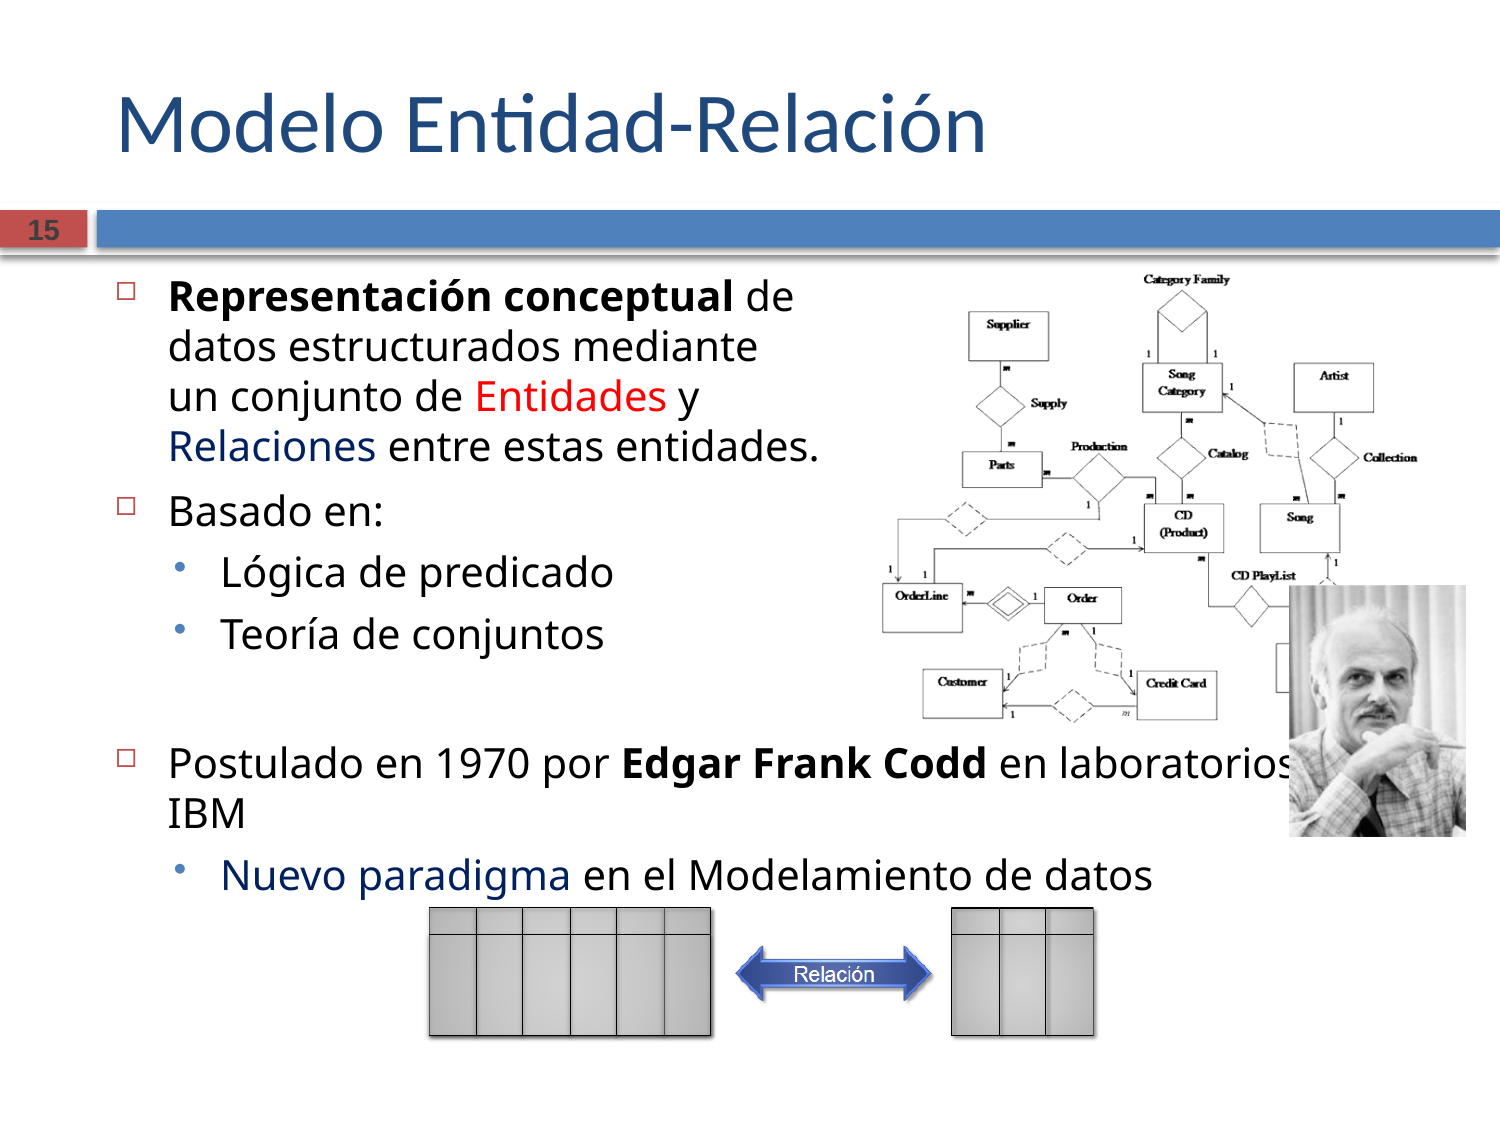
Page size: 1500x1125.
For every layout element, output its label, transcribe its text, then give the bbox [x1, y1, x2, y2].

picture [421, 902, 1102, 1045]
slide_number 15 [0, 208, 88, 249]
list Representación conceptual de datos estructurados mediante un conjunto de Entidades y Relaciones entre estas entidades. Basado en: Lógica de predicado Teoría de conjuntos Postulado en 1970 por Edgar Frank Codd en laboratorios de IBM Nuevo paradigma en el Modelamiento de datos [100, 262, 1438, 1000]
title Modelo Entidad-Relación [100, 37, 1438, 200]
picture [878, 269, 1466, 838]
